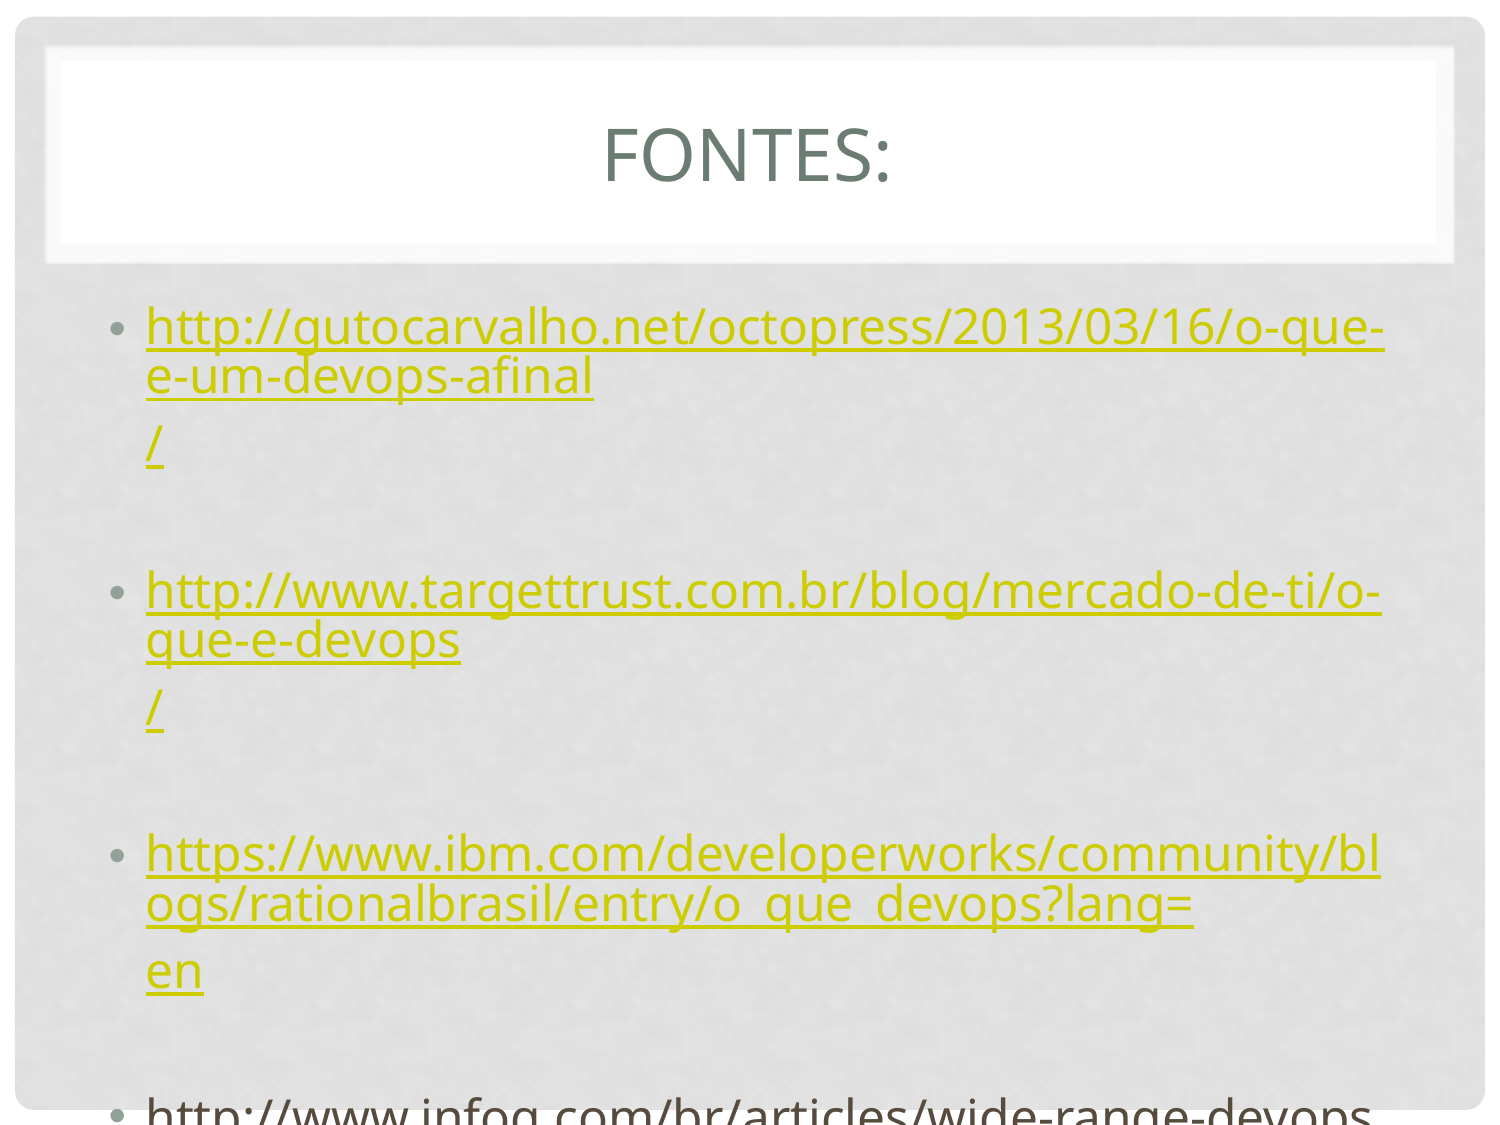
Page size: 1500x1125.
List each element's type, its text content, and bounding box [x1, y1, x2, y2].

list http://gutocarvalho.net/octopress/2013/03/16/o-que-e-um-devops-afinal/ http://www.targettrust.com.br/blog/mercado-de-ti/o-que-e-devops/ https://www.ibm.com/developerworks/community/blogs/rationalbrasil/entry/o_que_devops?lang=en http://www.infoq.com/br/articles/wide-range-devops [75, 287, 1425, 1005]
title Fontes: [69, 66, 1425, 238]
